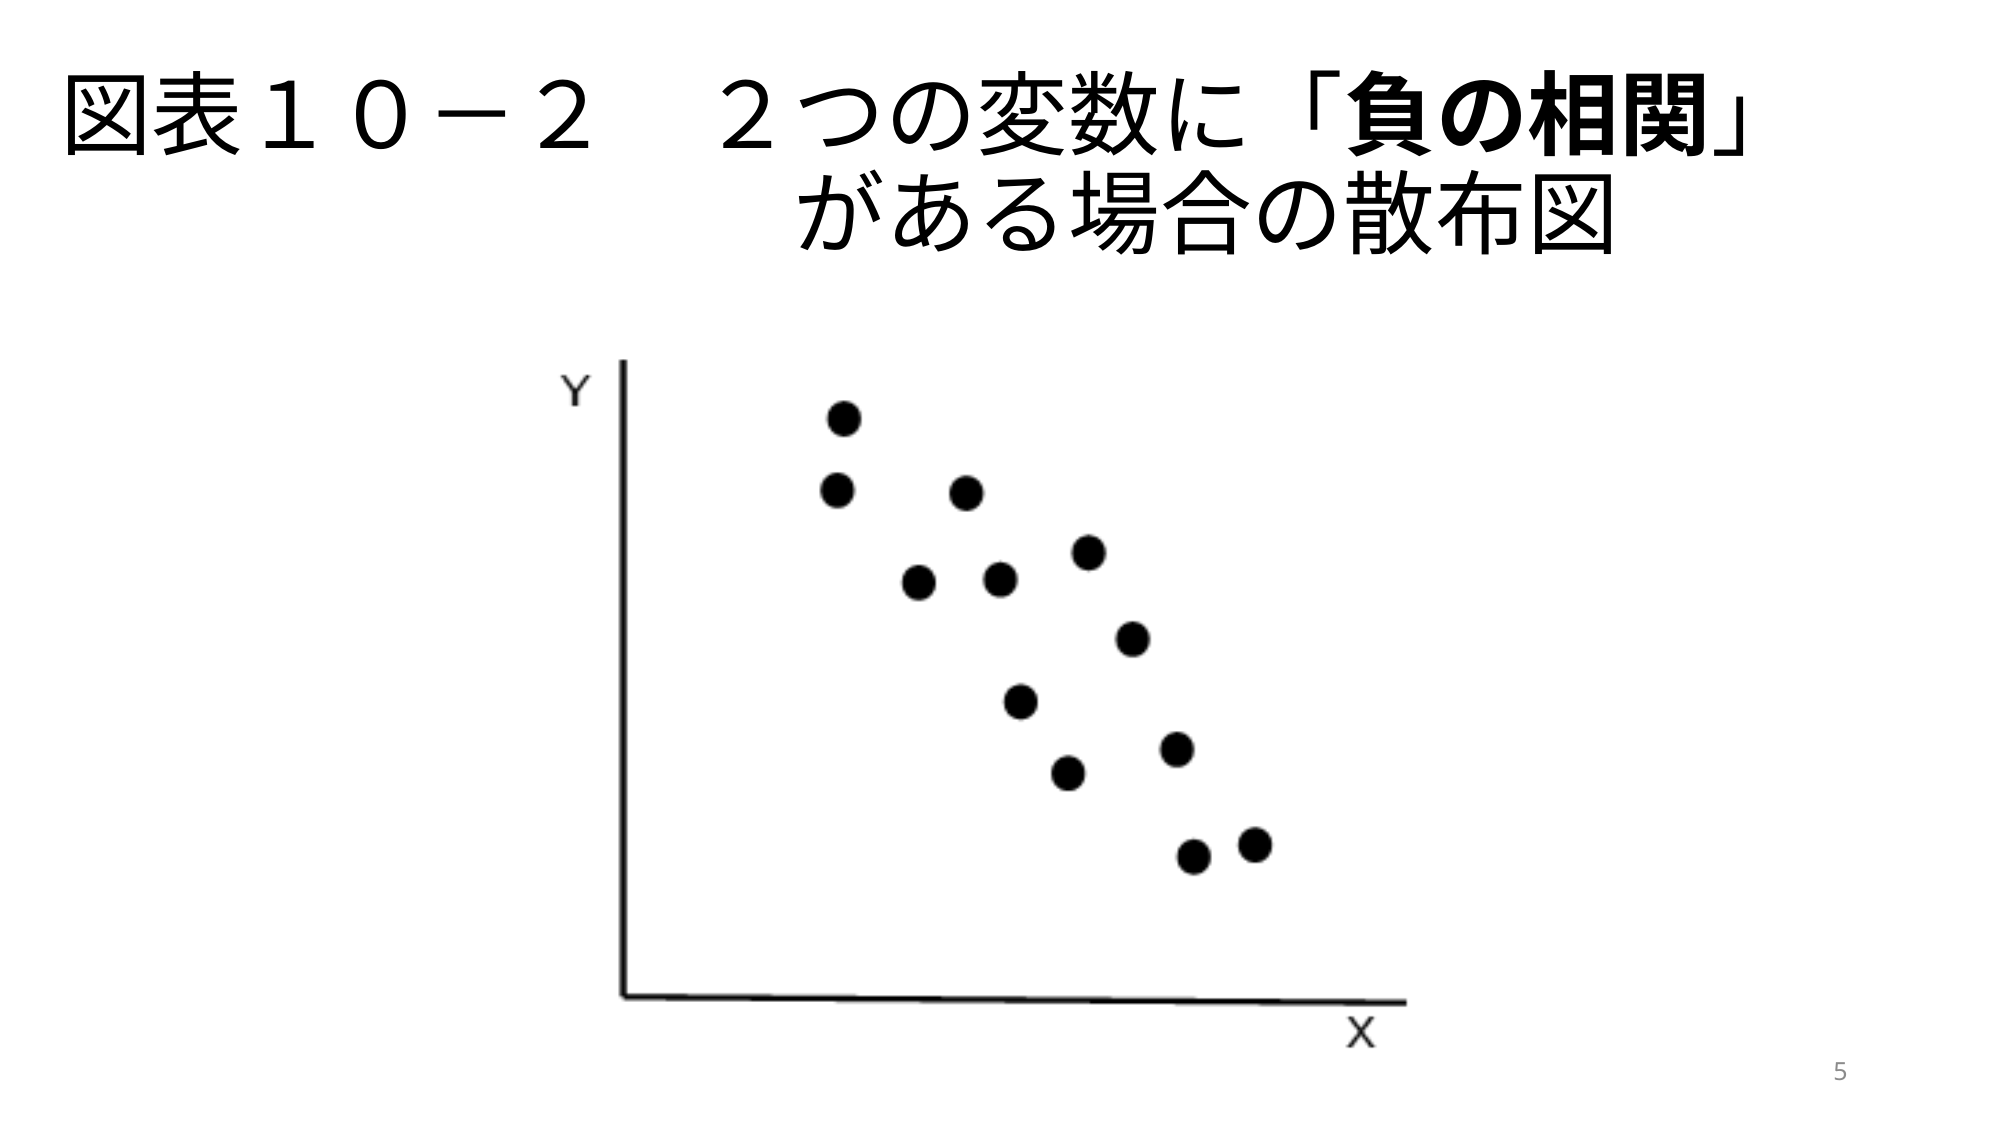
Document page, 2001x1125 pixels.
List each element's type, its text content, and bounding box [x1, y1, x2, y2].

title 図表１０－２ ２つの変数に「負の相関」 がある場合の散布図 [45, 59, 1863, 278]
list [551, 358, 1413, 1061]
slide_number 5 [1412, 1042, 1863, 1103]
